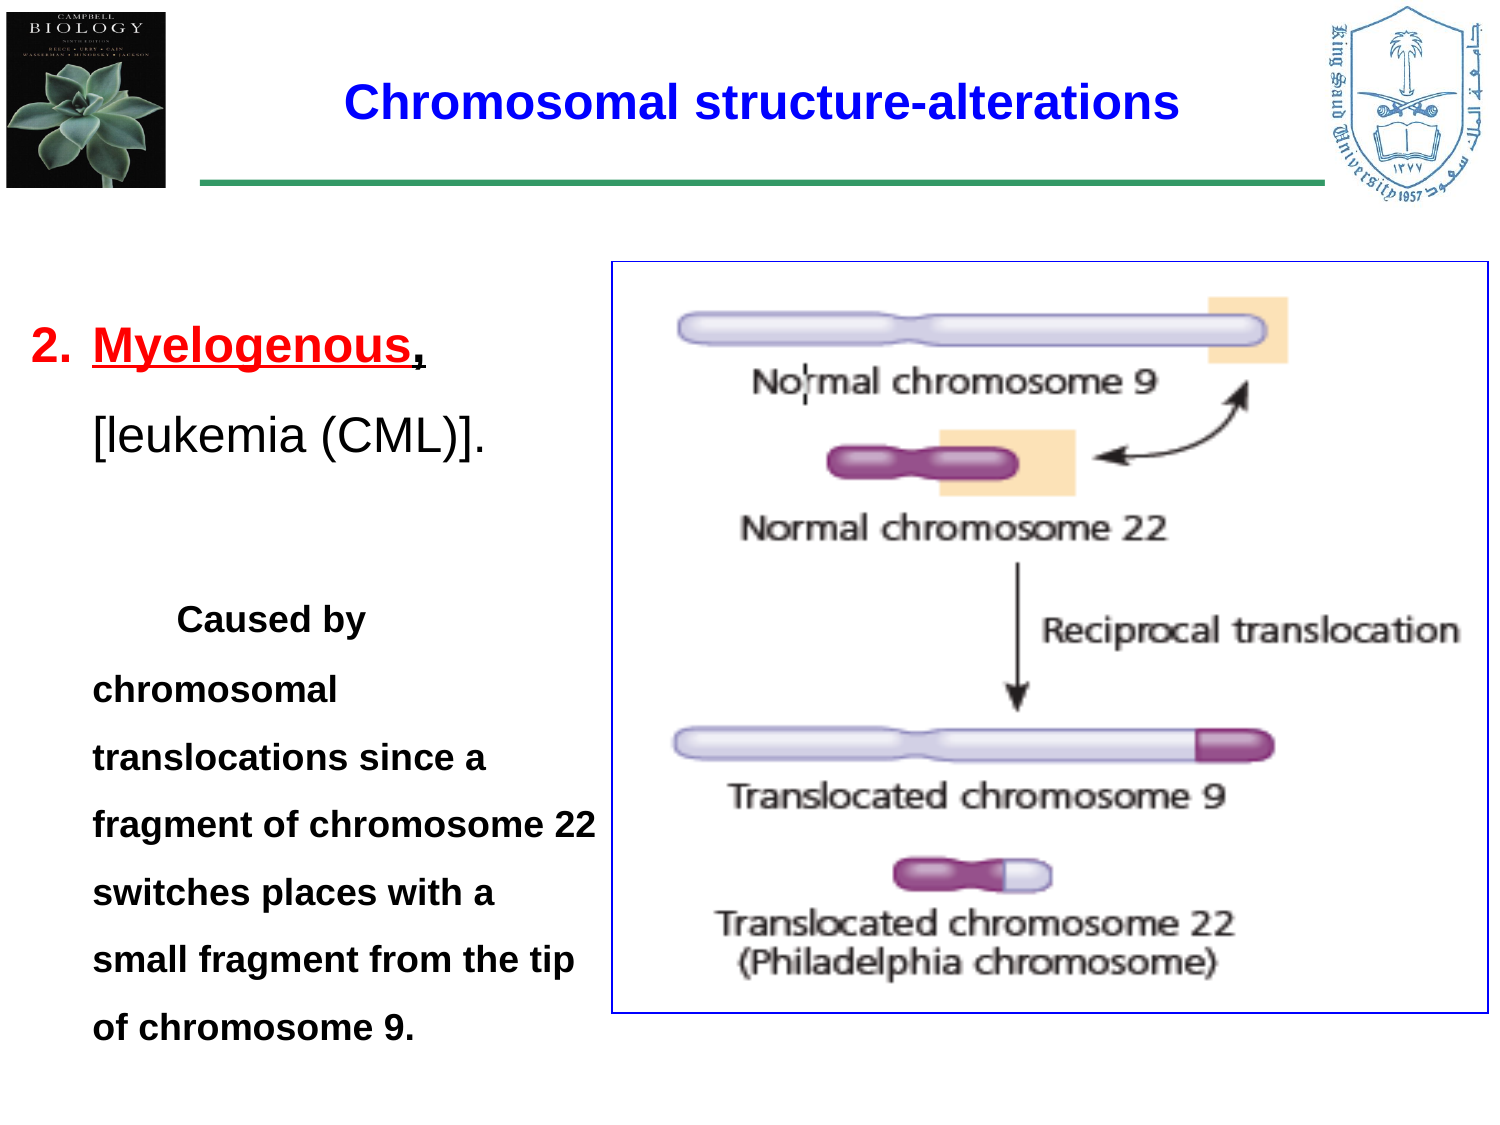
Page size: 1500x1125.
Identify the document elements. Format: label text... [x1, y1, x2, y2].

picture [612, 262, 1488, 1013]
list Myelogenous, [leukemia (CML)]. Caused by chromosomal translocations since a fragment of chromosome 22 switches places with a small fragment from the tip of chromosome 9. [12, 275, 607, 875]
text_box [5, 0, 1488, 209]
